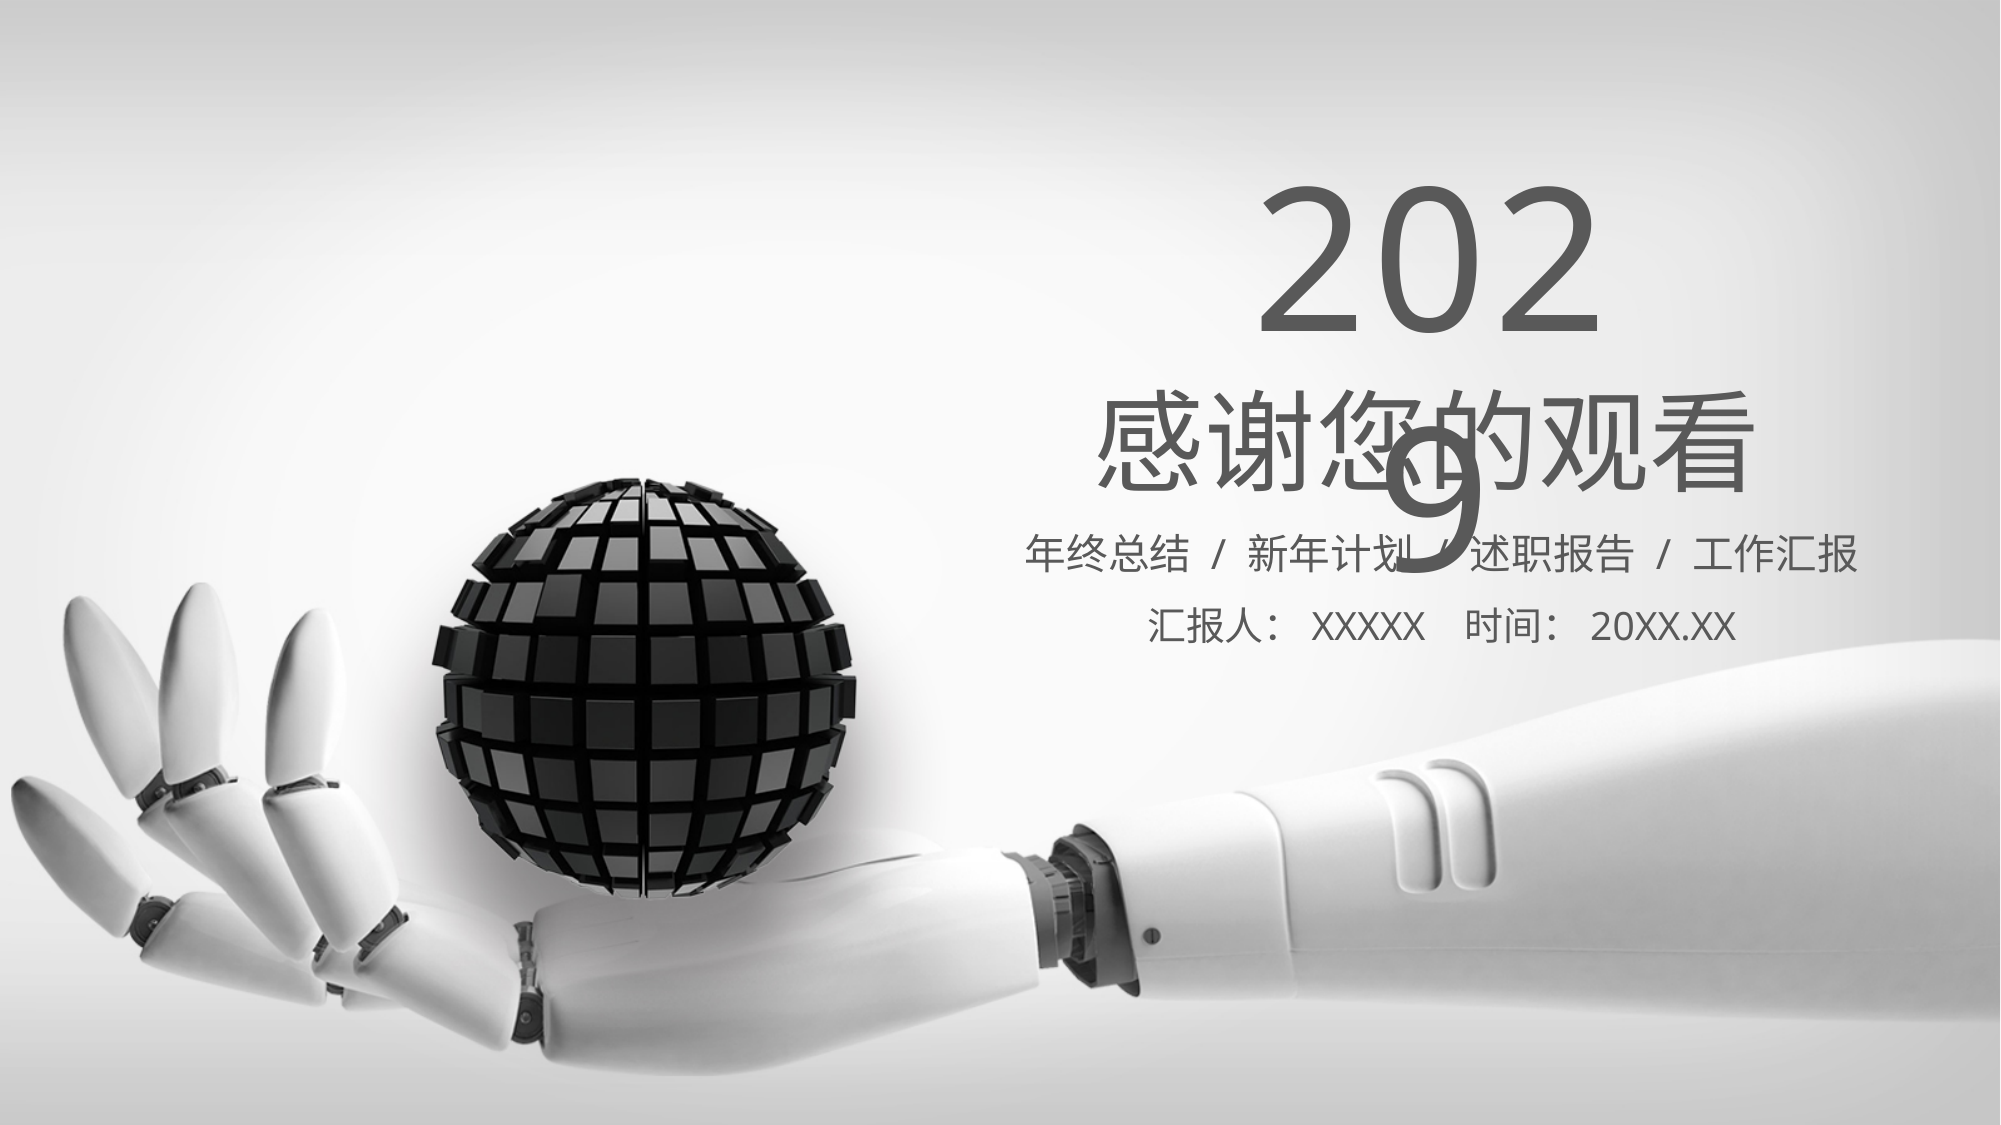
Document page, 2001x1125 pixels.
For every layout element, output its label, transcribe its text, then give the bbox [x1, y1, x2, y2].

text_box 2029 [1180, 123, 1687, 594]
text_box 感谢您的观看 [1687, 365, 1777, 514]
text_box 年终总结 / 新年计划 / 述职报告 / 工作汇报 [1009, 520, 1180, 585]
picture [0, 0, 2001, 1125]
text_box 年终总结 / 新年计划 / 述职报告 / 工作汇报 [1687, 520, 1874, 585]
text_box 感谢您的观看 [1078, 365, 1180, 514]
text_box 汇报人：XXXXX 时间：20XX.XX [1132, 594, 1752, 656]
